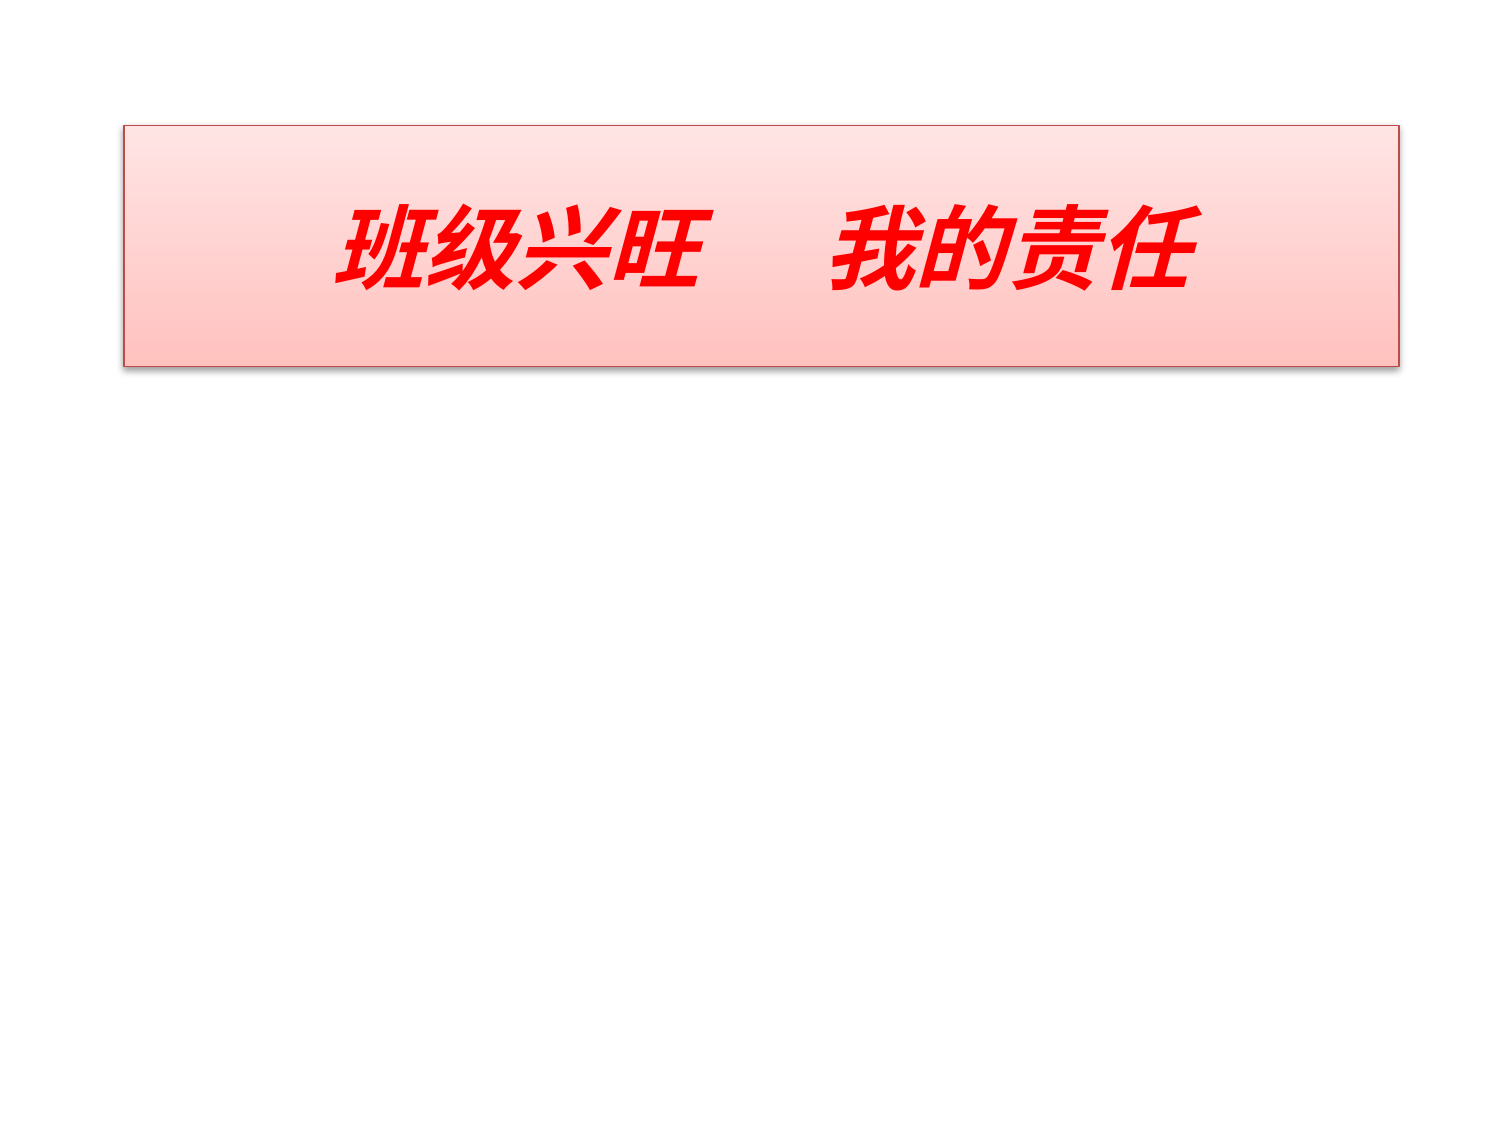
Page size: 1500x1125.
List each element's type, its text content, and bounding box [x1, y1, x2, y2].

title 班级兴旺 我的责任 [123, 125, 1400, 367]
